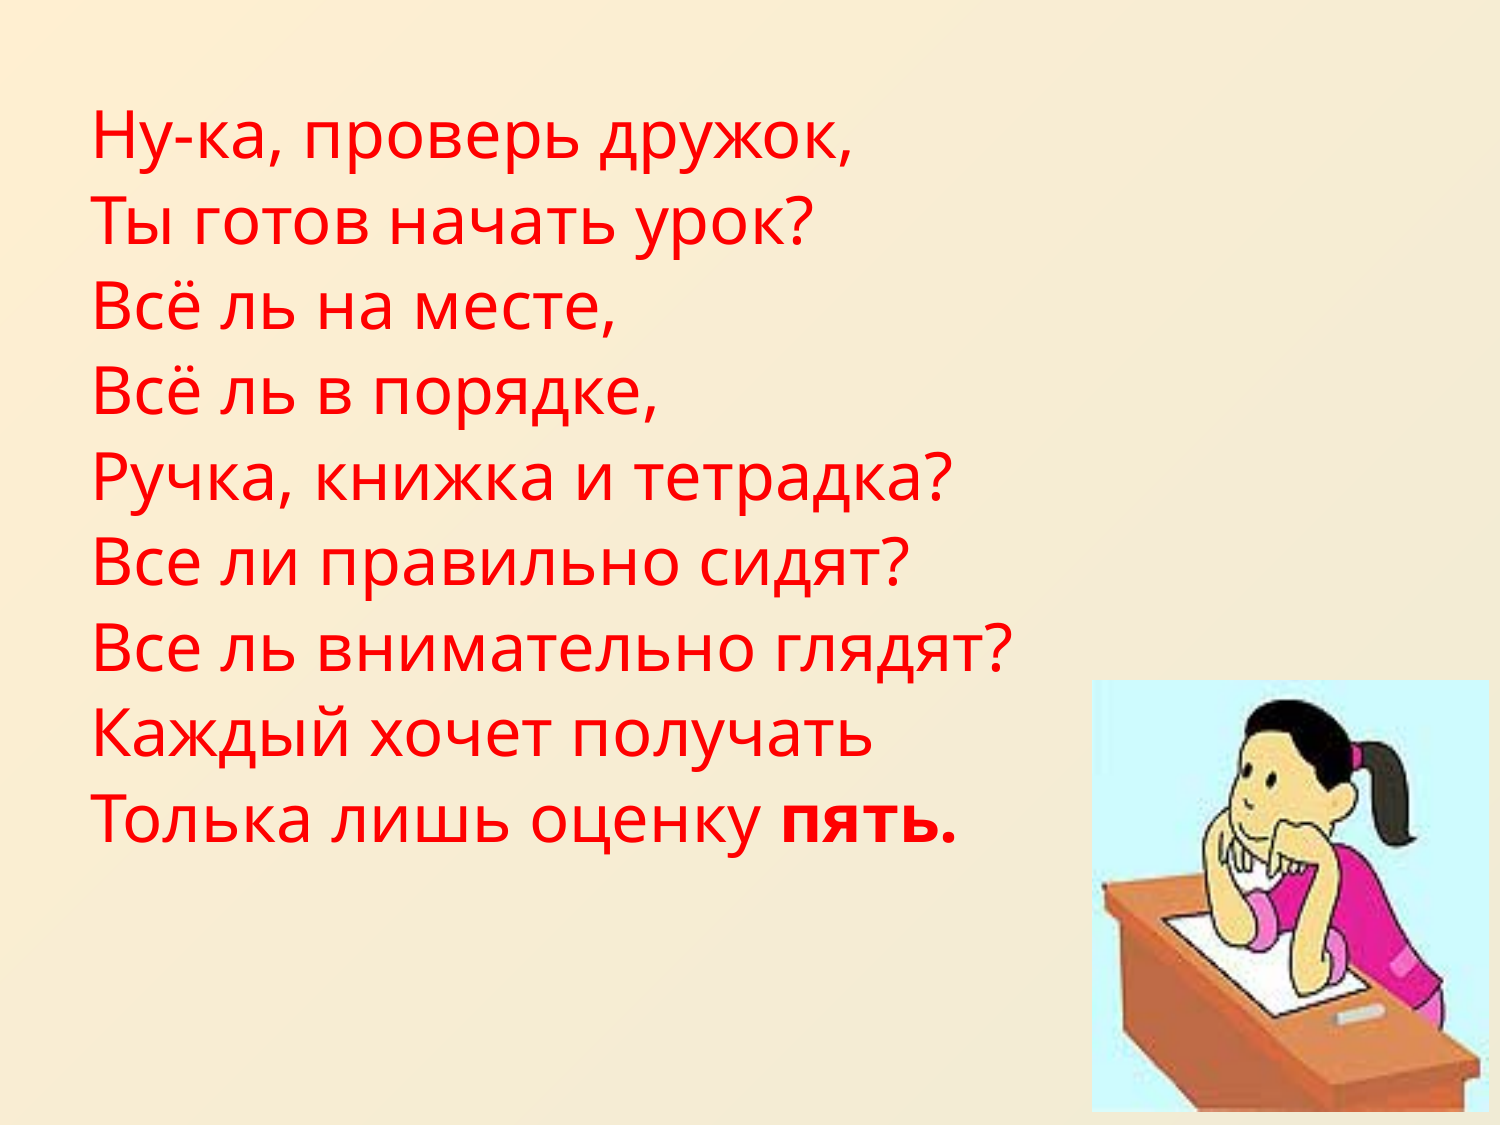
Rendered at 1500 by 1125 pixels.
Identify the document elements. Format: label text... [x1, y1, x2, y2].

list Ну-ка, проверь дружок, Ты готов начать урок? Всё ль на месте, Всё ль в порядке, Ручка, книжка и тетрадка? Все ли правильно сидят? Все ль внимательно глядят? Каждый хочет получать Толька лишь оценку пять. [75, 93, 1425, 1005]
picture [1092, 680, 1489, 1113]
